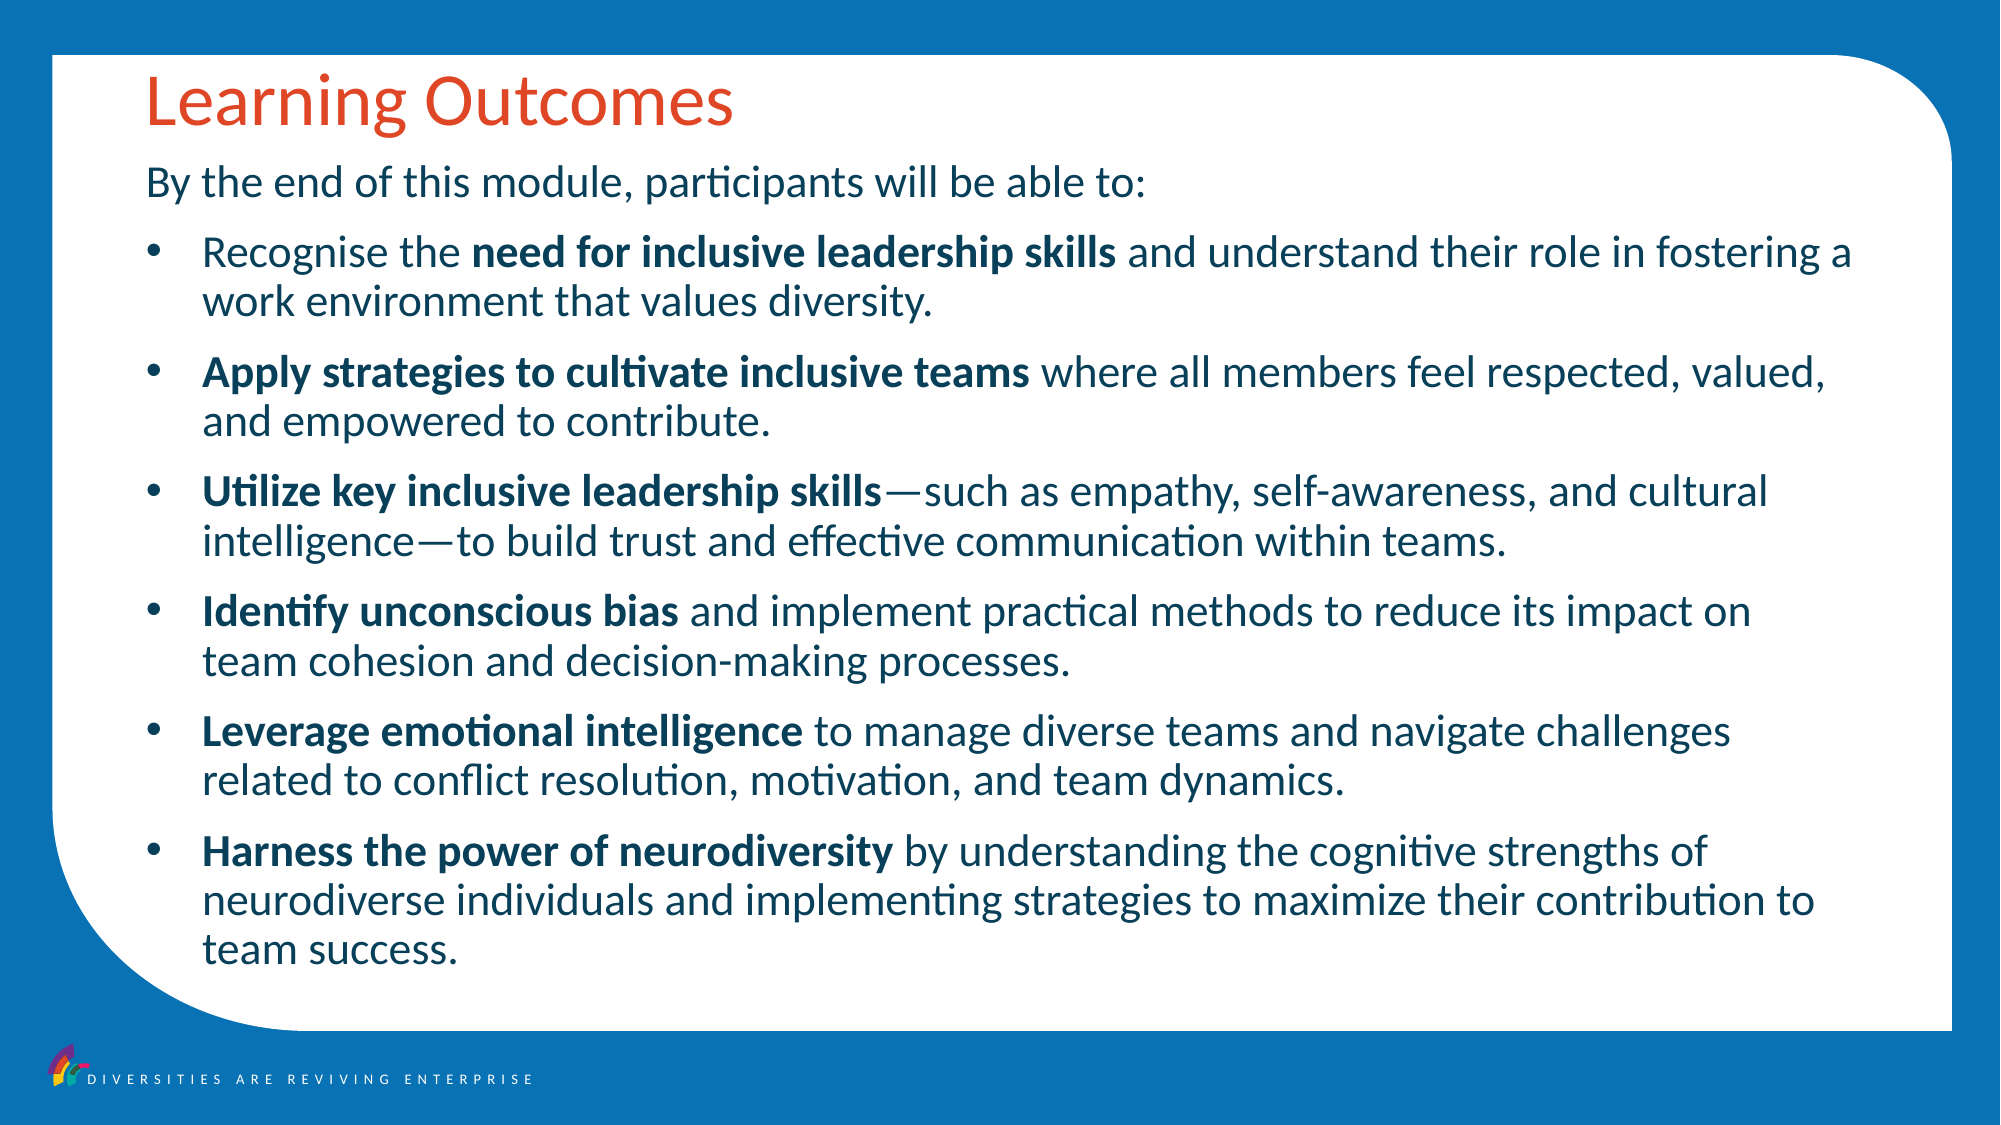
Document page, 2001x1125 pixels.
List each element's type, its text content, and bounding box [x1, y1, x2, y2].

list By the end of this module, participants will be able to: Recognise the need for inclusive leadership skills and understand their role in fostering a work environment that values diversity. Apply strategies to cultivate inclusive teams where all members feel respected, valued, and empowered to contribute. Utilize key inclusive leadership skills—such as empathy, self-awareness, and cultural intelligence—to build trust and effective communication within teams. Identify unconscious bias and implement practical methods to reduce its impact on team cohesion and decision-making processes. Leverage emotional intelligence to manage diverse teams and navigate challenges related to conflict resolution, motivation, and team dynamics. Harness the power of neurodiversity by understanding the cognitive strengths of neurodiverse individuals and implementing strategies to maximize their contribution to team success. [130, 186, 1869, 782]
list Learning Outcomes [130, 53, 1869, 186]
